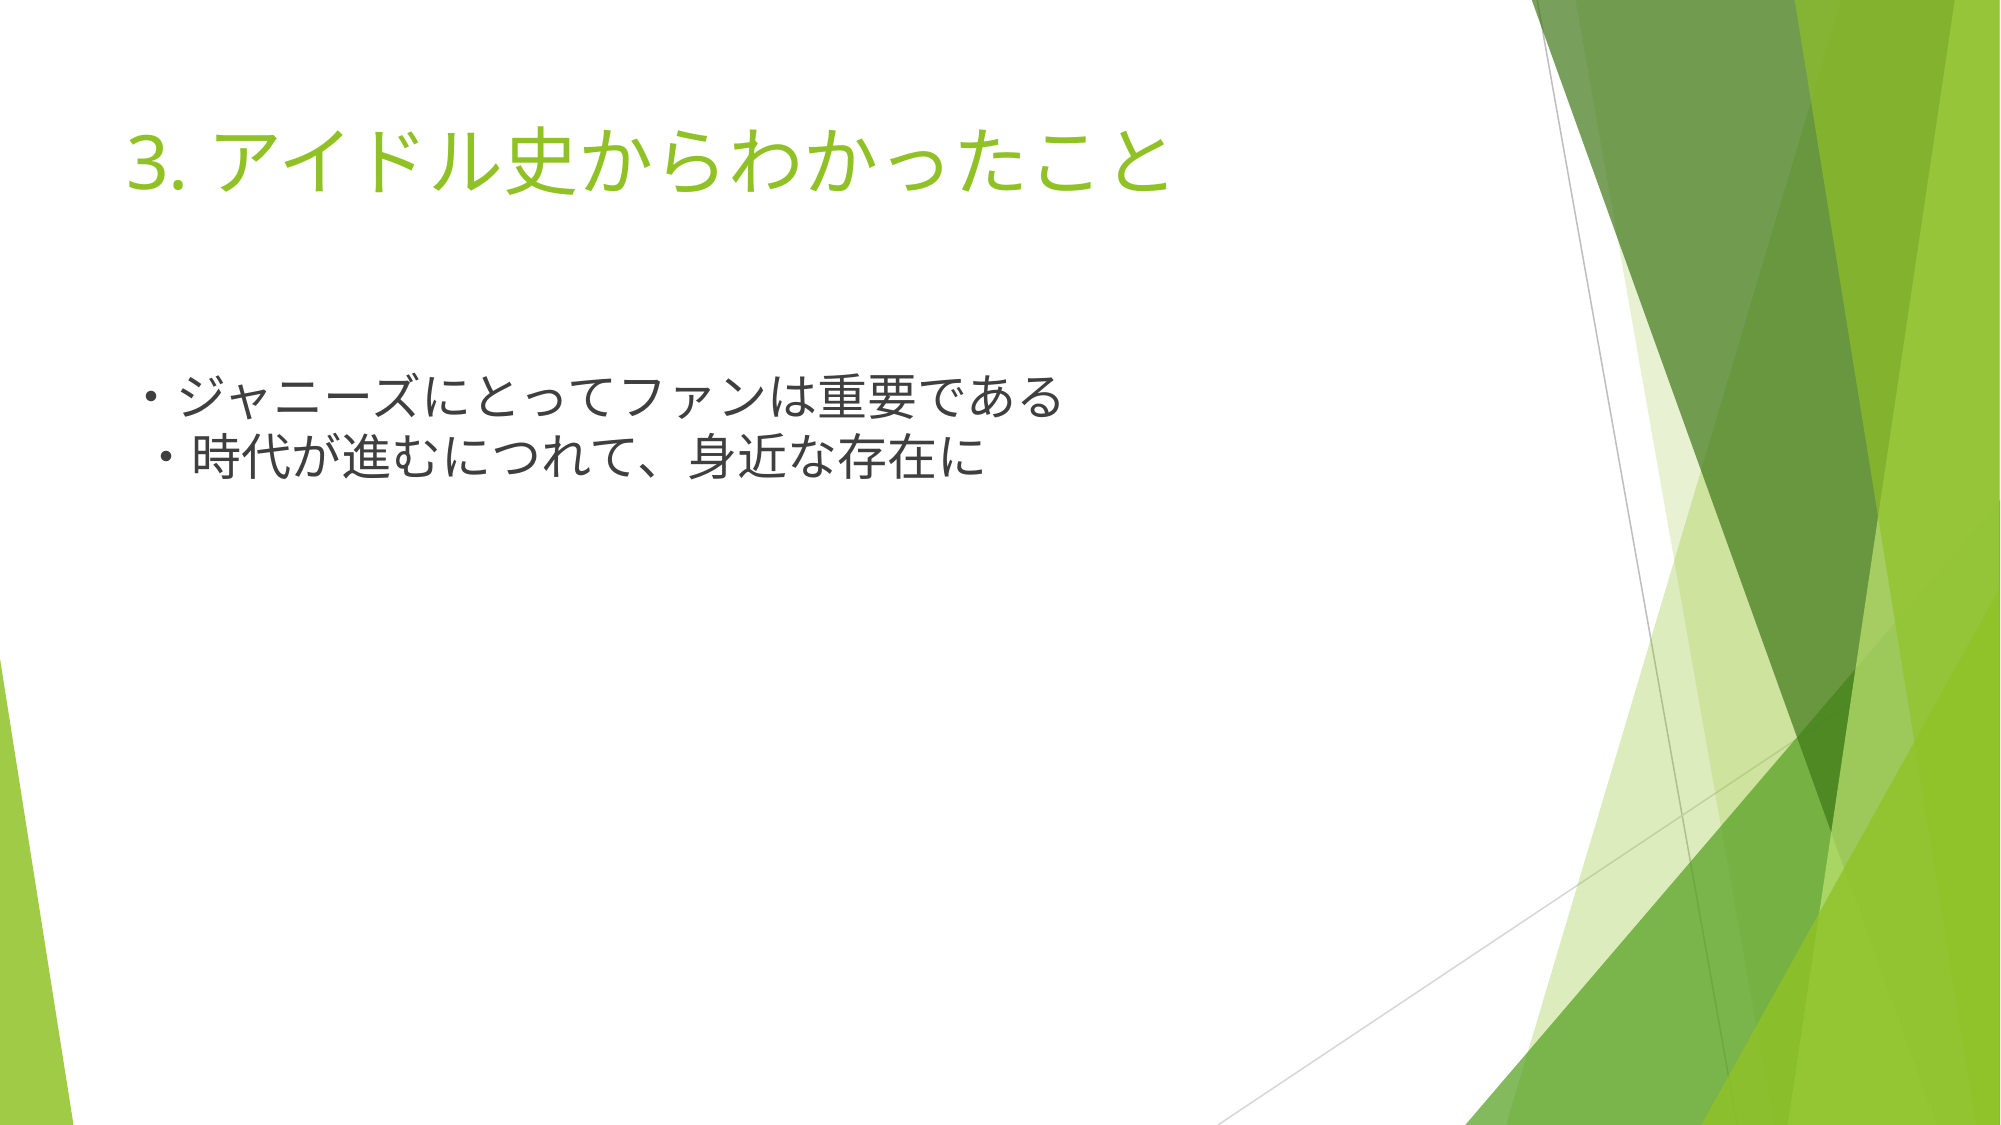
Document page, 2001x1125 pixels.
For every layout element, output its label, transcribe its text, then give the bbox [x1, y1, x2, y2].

list ・ジャニーズにとってファンは重要である ・時代が進むにつれて、身近な存在に [111, 350, 1522, 987]
title 3.アイドル史からわかったこと [111, 99, 1522, 271]
